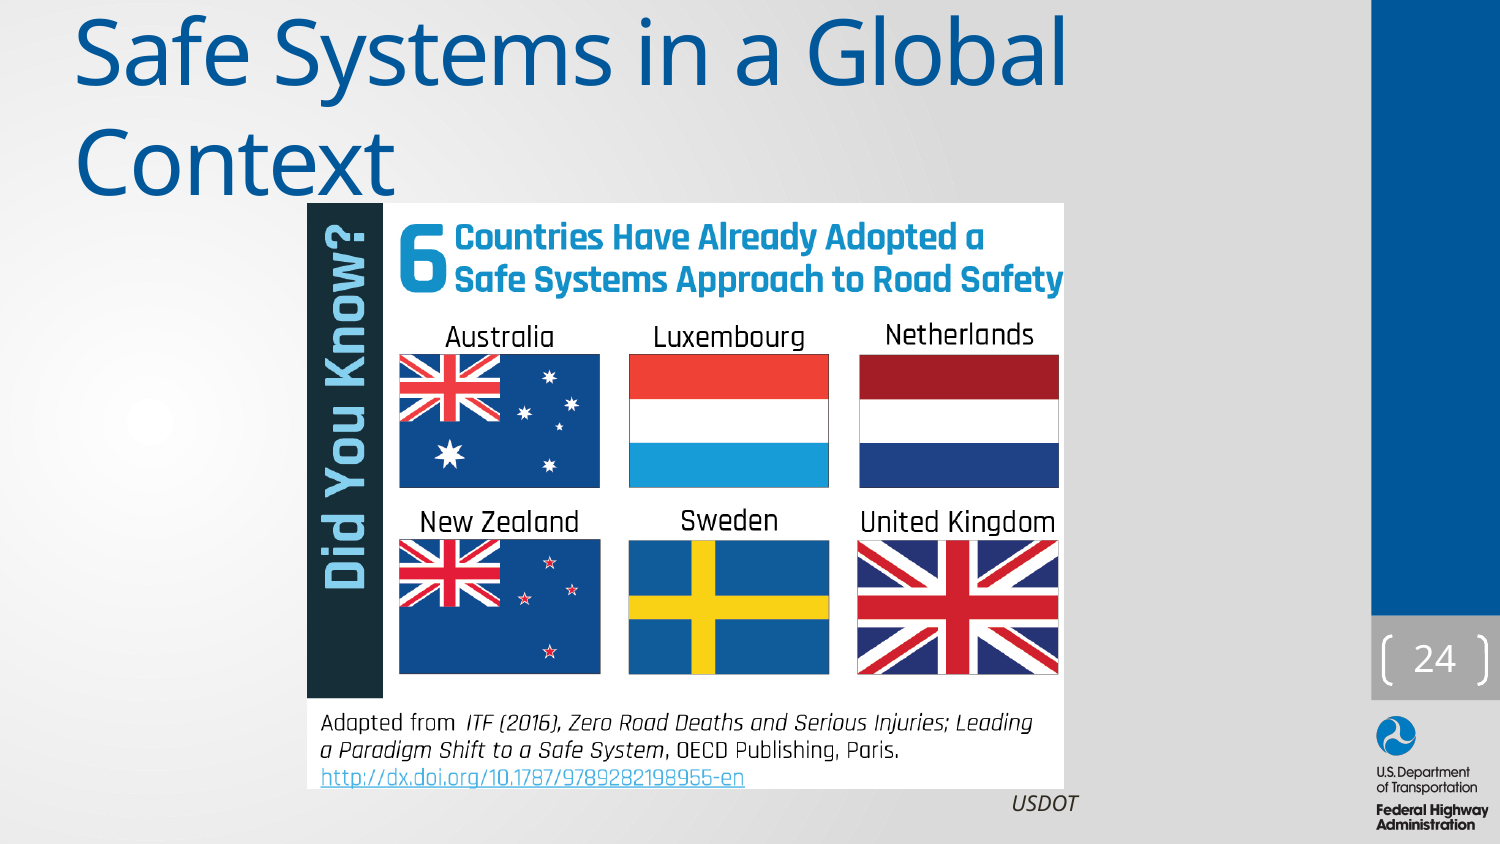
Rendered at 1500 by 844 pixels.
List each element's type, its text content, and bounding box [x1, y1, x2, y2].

text_box USDOT [58, 782, 1093, 824]
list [306, 202, 1065, 790]
slide_number 24 [1381, 634, 1488, 687]
title Safe Systems in a Global Context [58, 33, 1340, 175]
